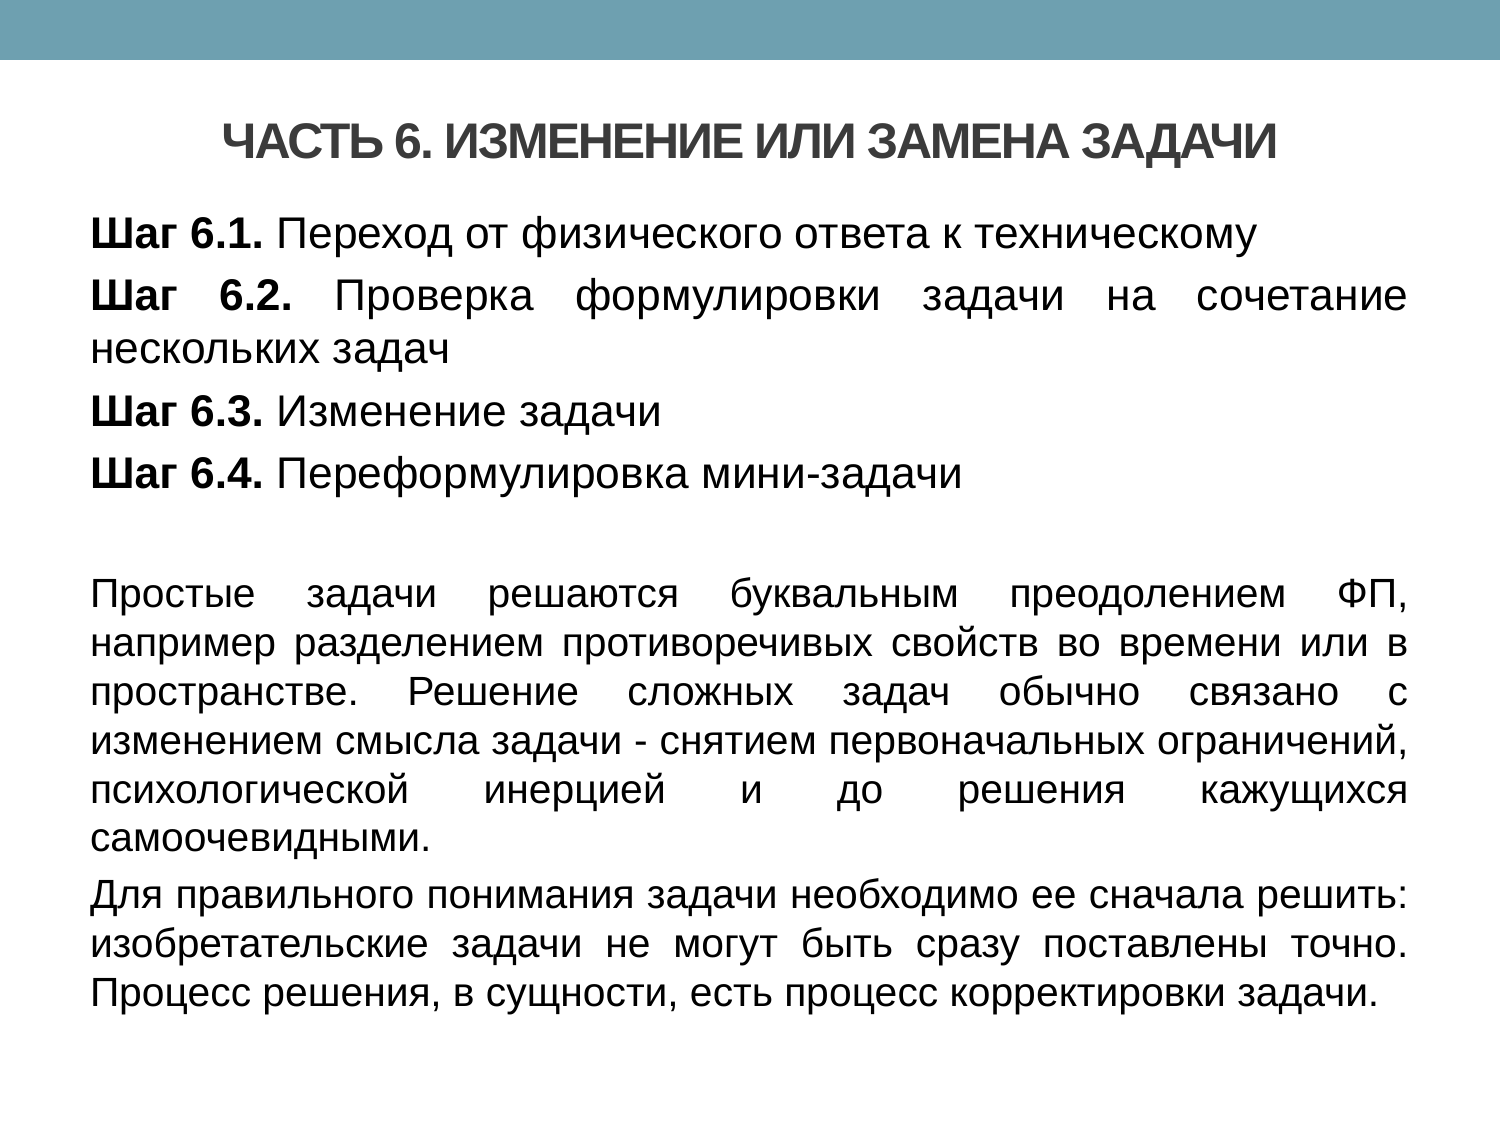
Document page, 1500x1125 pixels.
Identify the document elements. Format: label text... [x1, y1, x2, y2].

list Шаг 6.1. Переход от физического ответа к техническому Шаг 6.2. Проверка формулировки задачи на сочетание нескольких задач Шаг 6.3. Изменение задачи Шаг 6.4. Переформулировка мини-задачи Простые задачи решаются буквальным преодолением ФП, например разделением противоречивых свойств во времени или в пространстве. Решение сложных задач обычно связано с изменением смысла задачи - снятием первоначальных ограничений, психологической инерцией и до решения кажущихся самоочевидными. Для правильного понимания задачи необходимо ее сначала решить: изобретательские задачи не могут быть сразу поставлены точно. Процесс решения, в сущности, есть процесс корректировки задачи. [75, 196, 1425, 1063]
title ЧАСТЬ 6. ИЗМЕНЕНИЕ ИЛИ ЗАМЕНА ЗАДАЧИ [75, 87, 1425, 196]
